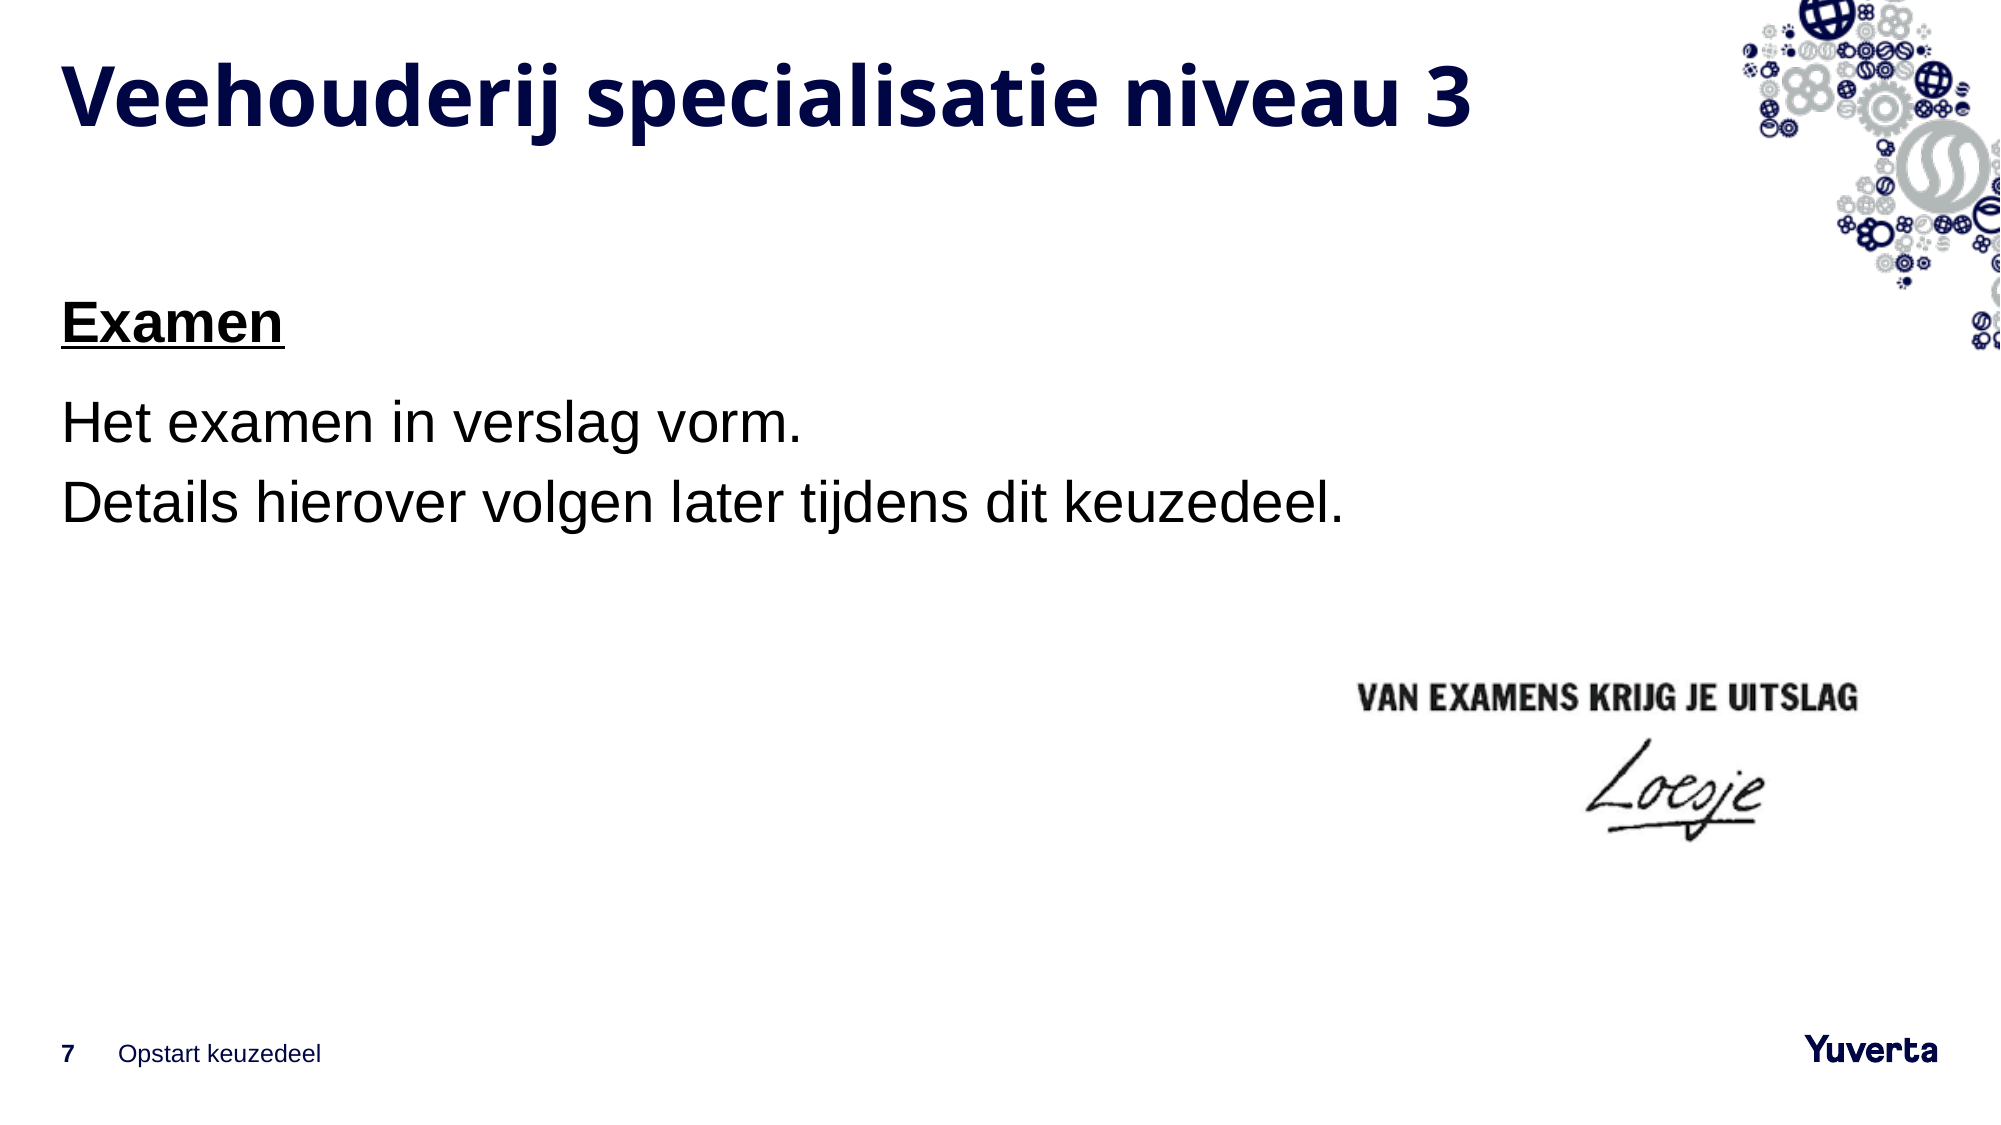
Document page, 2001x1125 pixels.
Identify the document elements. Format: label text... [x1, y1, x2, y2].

footer Opstart keuzedeel [118, 1037, 987, 1073]
list Examen Het examen in verslag vorm. Details hierover volgen later tijdens dit keuzedeel. [60, 325, 1940, 1051]
title Veehouderij specialisatie niveau 3 [60, 48, 1720, 239]
picture [0, 0, 2000, 1125]
slide_number 7 [60, 1037, 113, 1073]
